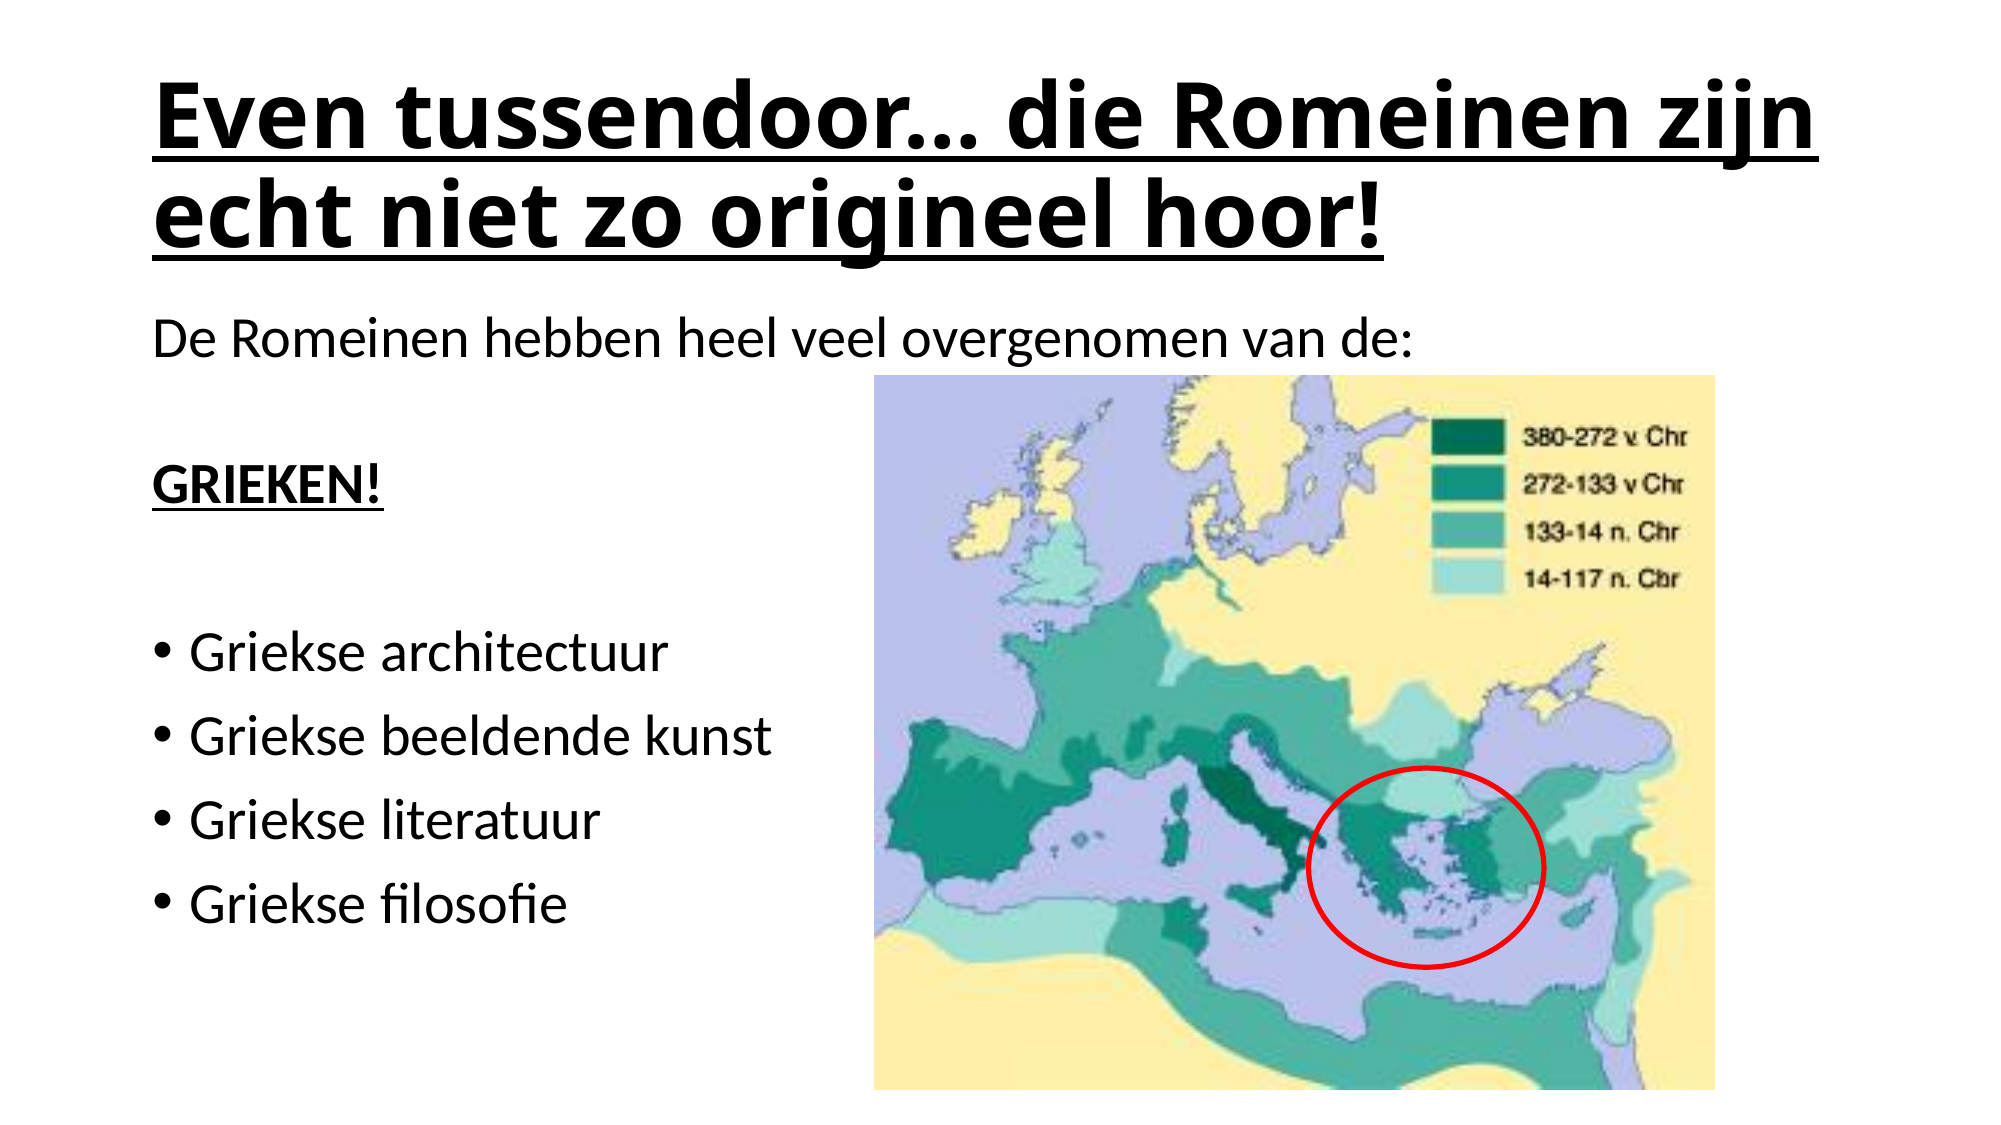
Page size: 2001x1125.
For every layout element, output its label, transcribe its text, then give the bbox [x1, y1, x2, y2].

title Even tussendoor… die Romeinen zijn echt niet zo origineel hoor! [137, 59, 1863, 278]
picture [874, 375, 1715, 1091]
list De Romeinen hebben heel veel overgenomen van de: GRIEKEN! Griekse architectuur Griekse beeldende kunst Griekse literatuur Griekse filosofie [137, 299, 1863, 1014]
